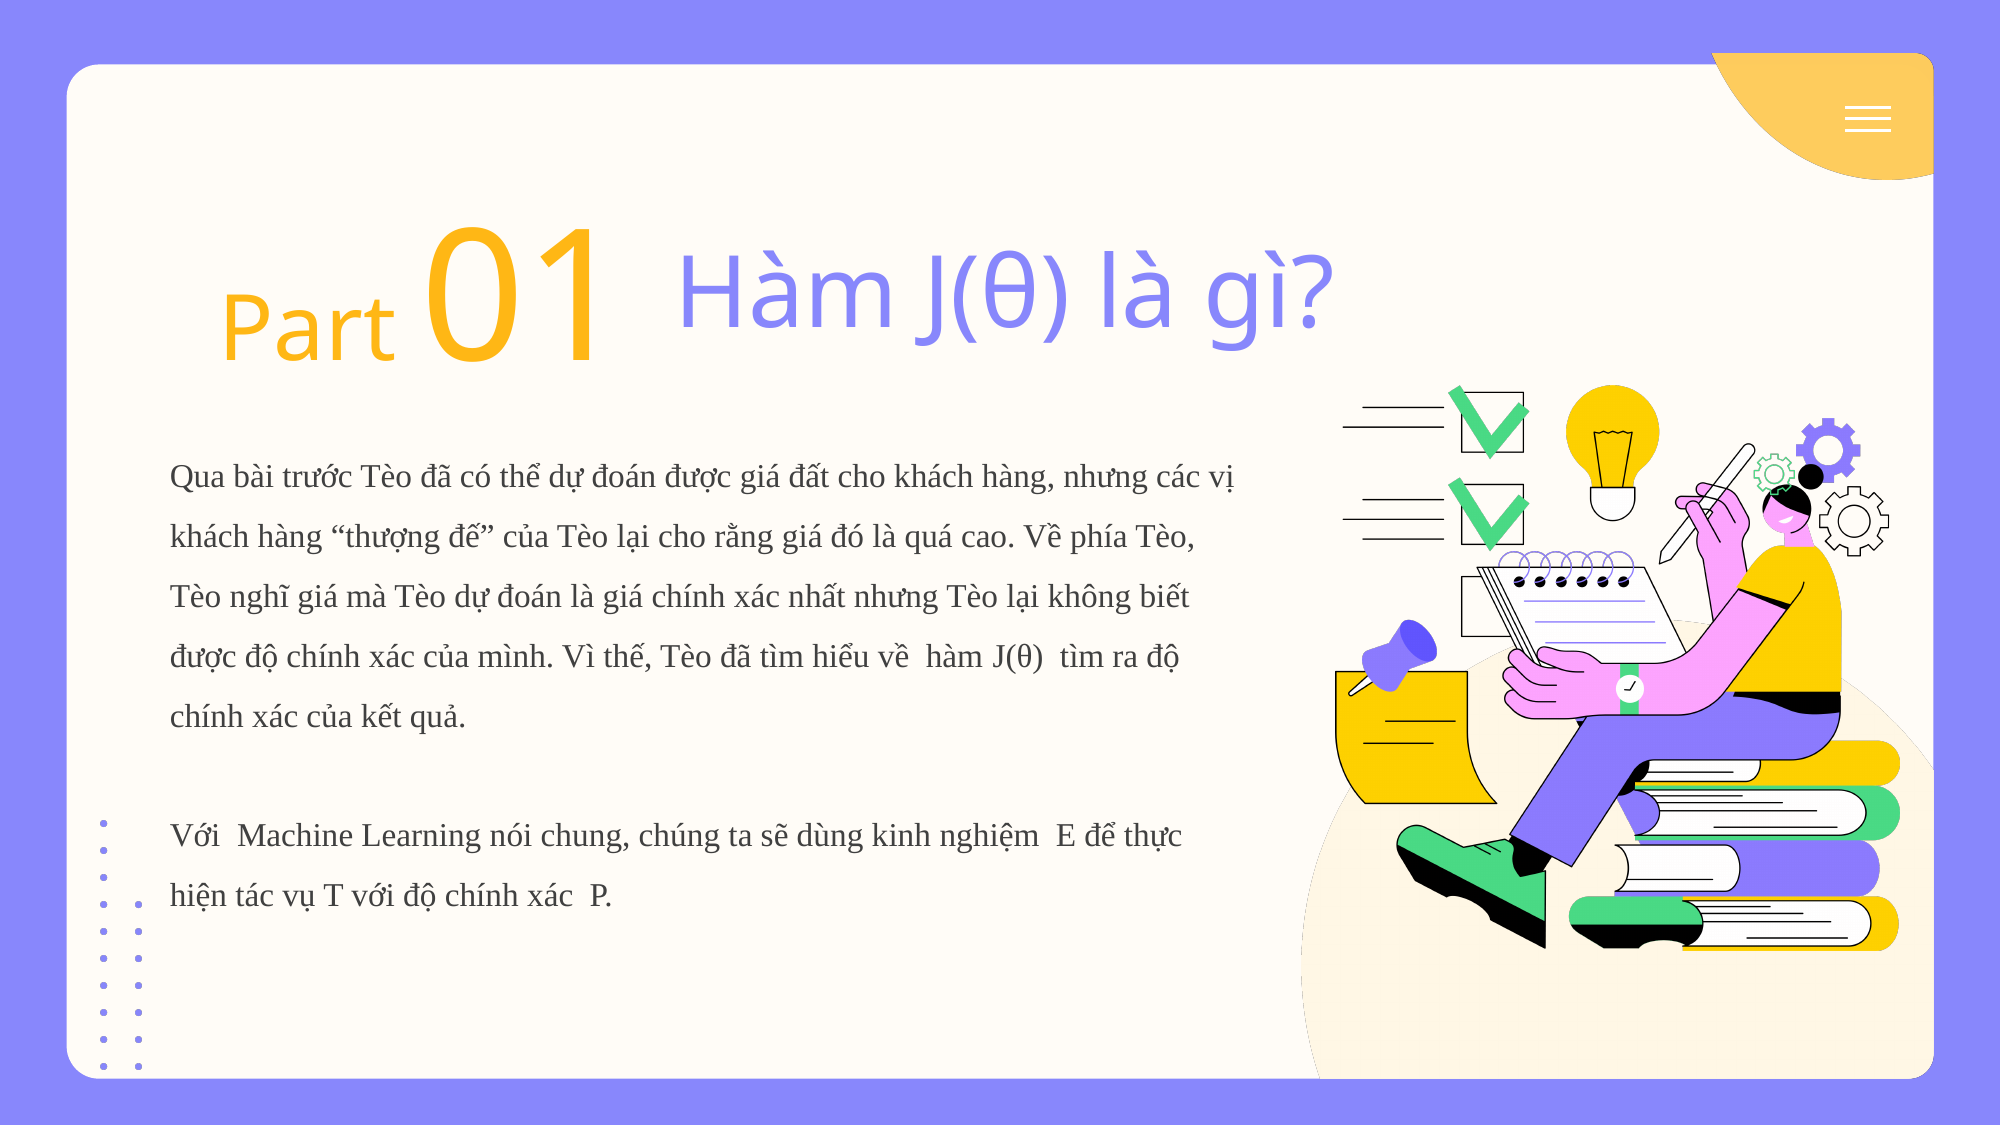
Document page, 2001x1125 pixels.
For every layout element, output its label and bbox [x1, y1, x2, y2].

text_box [0, 0, 2000, 1125]
picture [100, 820, 143, 1070]
text_box [66, 64, 1934, 1079]
text_box [1711, 53, 1934, 180]
picture [1335, 385, 1900, 951]
